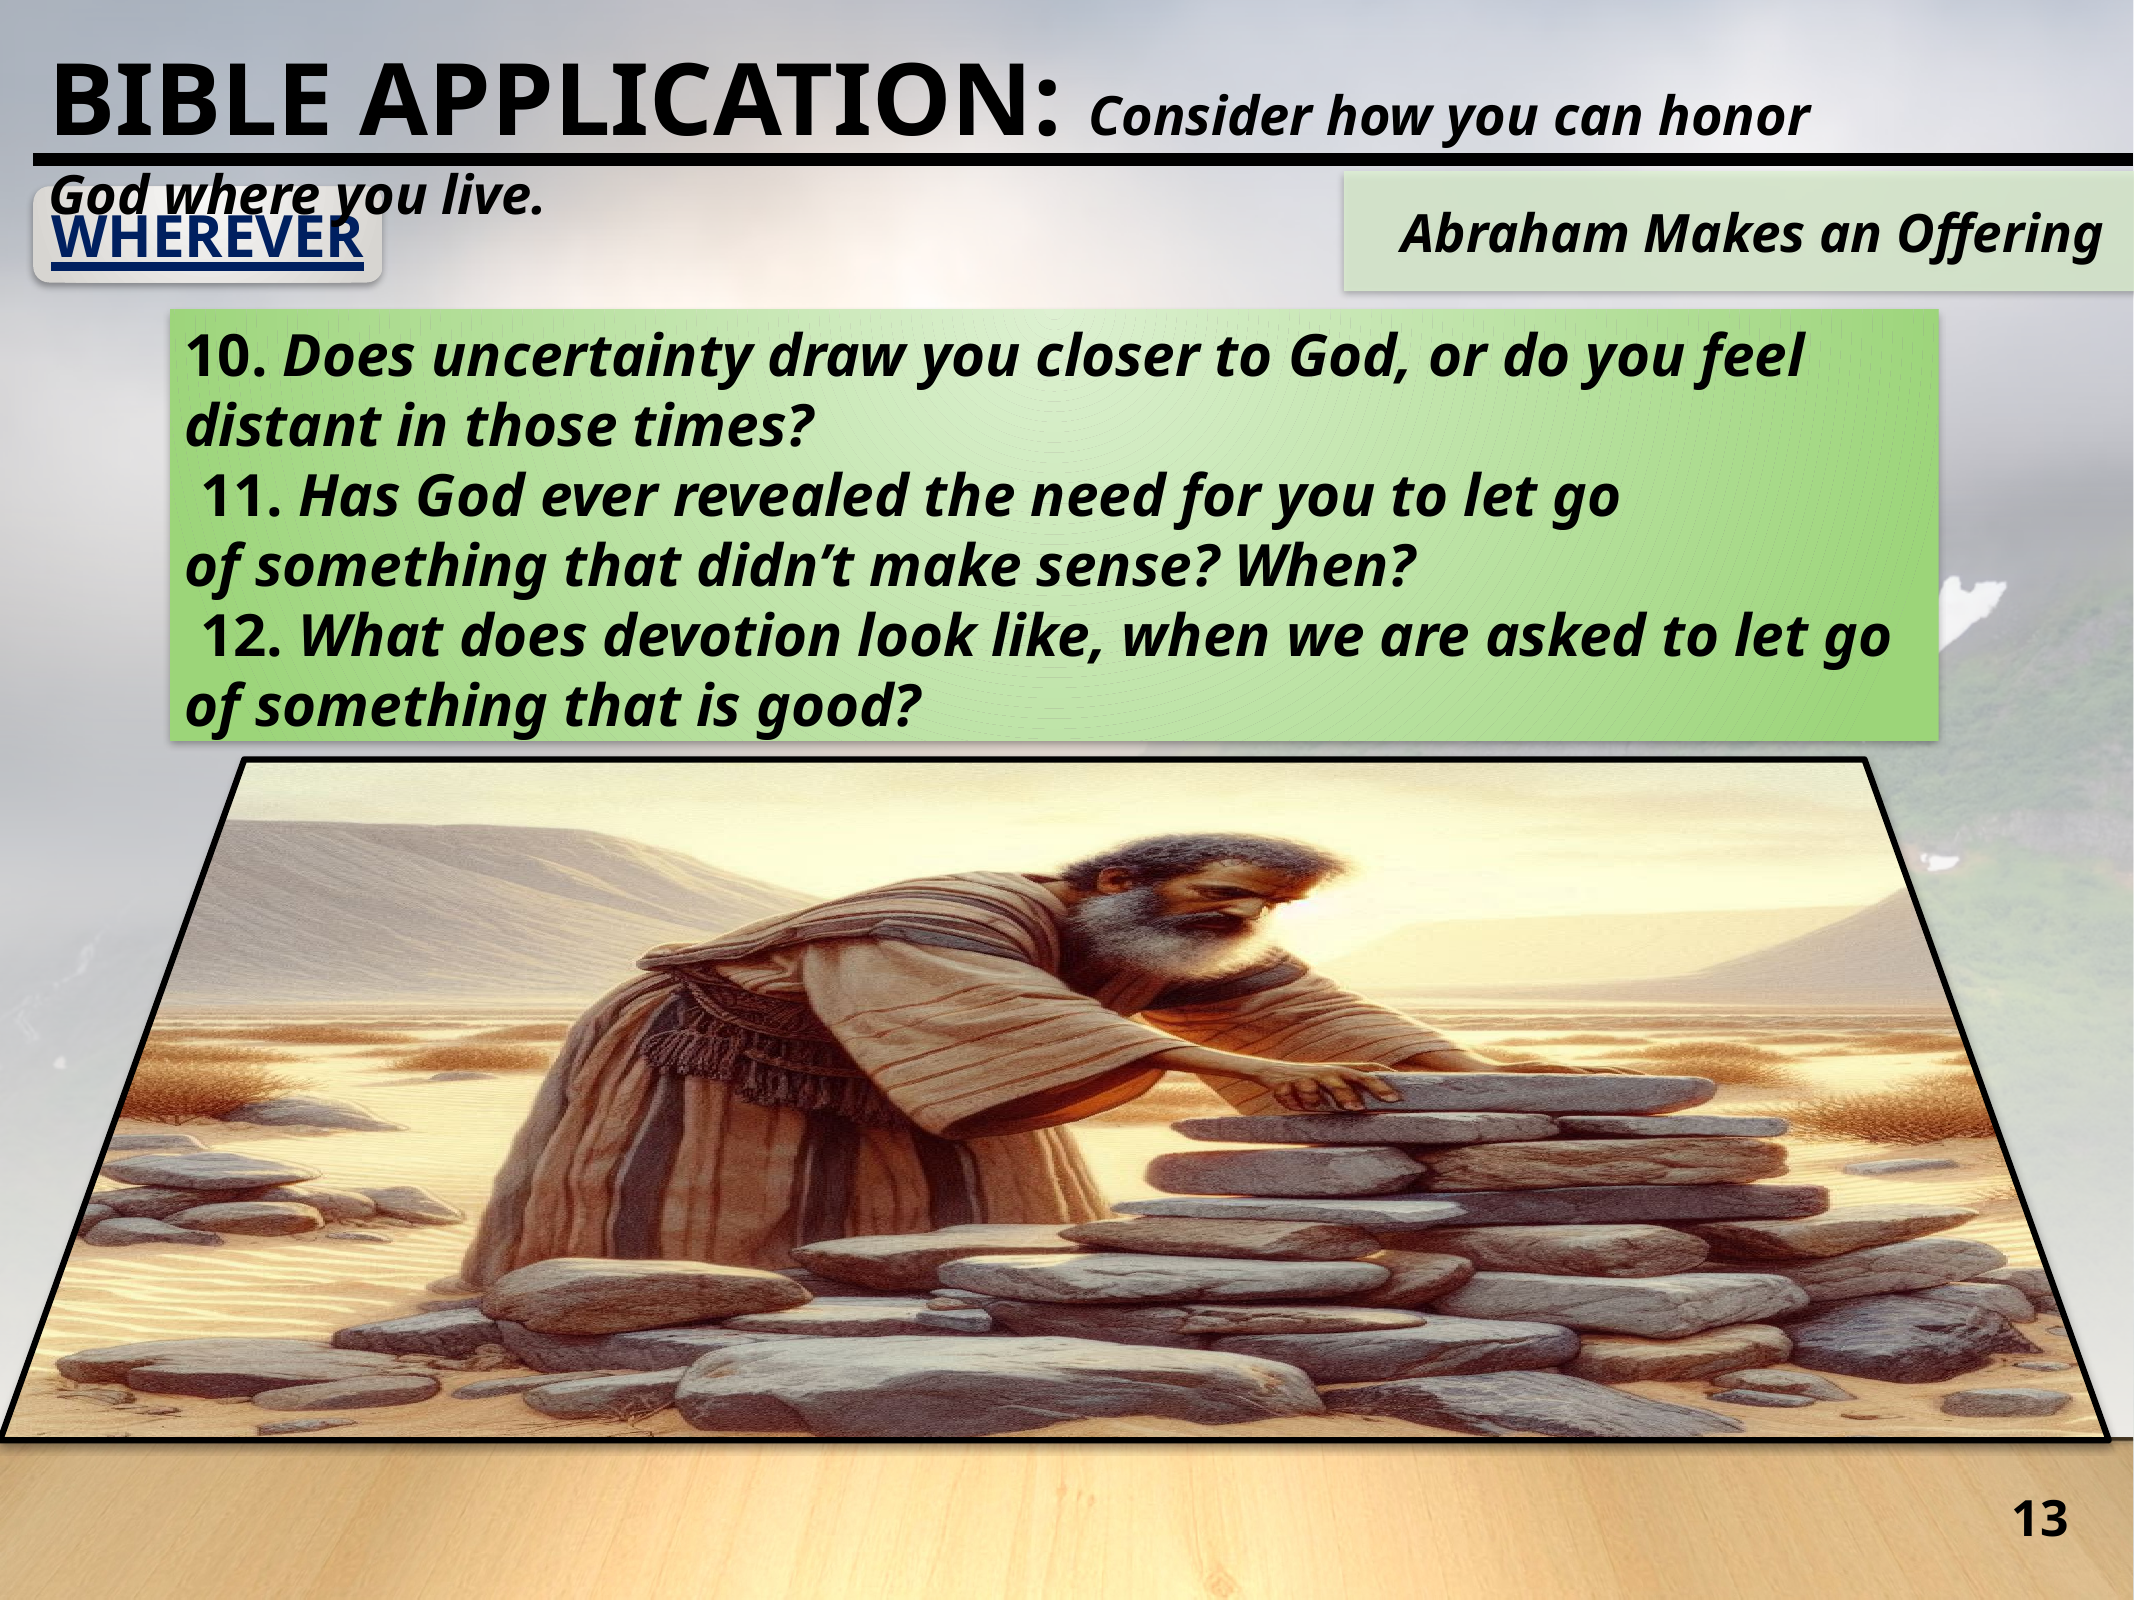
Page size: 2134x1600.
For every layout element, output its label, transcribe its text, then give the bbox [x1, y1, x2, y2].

picture [0, 1437, 2134, 1600]
text_box 10. Does uncertainty draw you closer to God, or do you feel distant in those times? 11. Has God ever revealed the need for you to let go of something that didn’t make sense? When? 12. What does devotion look like, when we are asked to let go of something that is good? [170, 309, 1939, 741]
text_box BIBLE APPLICATION: Consider how you can honor God where you live. [33, 166, 2109, 481]
text_box 13 [1996, 1479, 2109, 1569]
picture [0, 759, 2110, 1441]
text_box BIBLE APPLICATION: Consider how you can honor God where you live. [33, 19, 2109, 153]
text_box Abraham Makes an Offering [1343, 171, 2134, 292]
